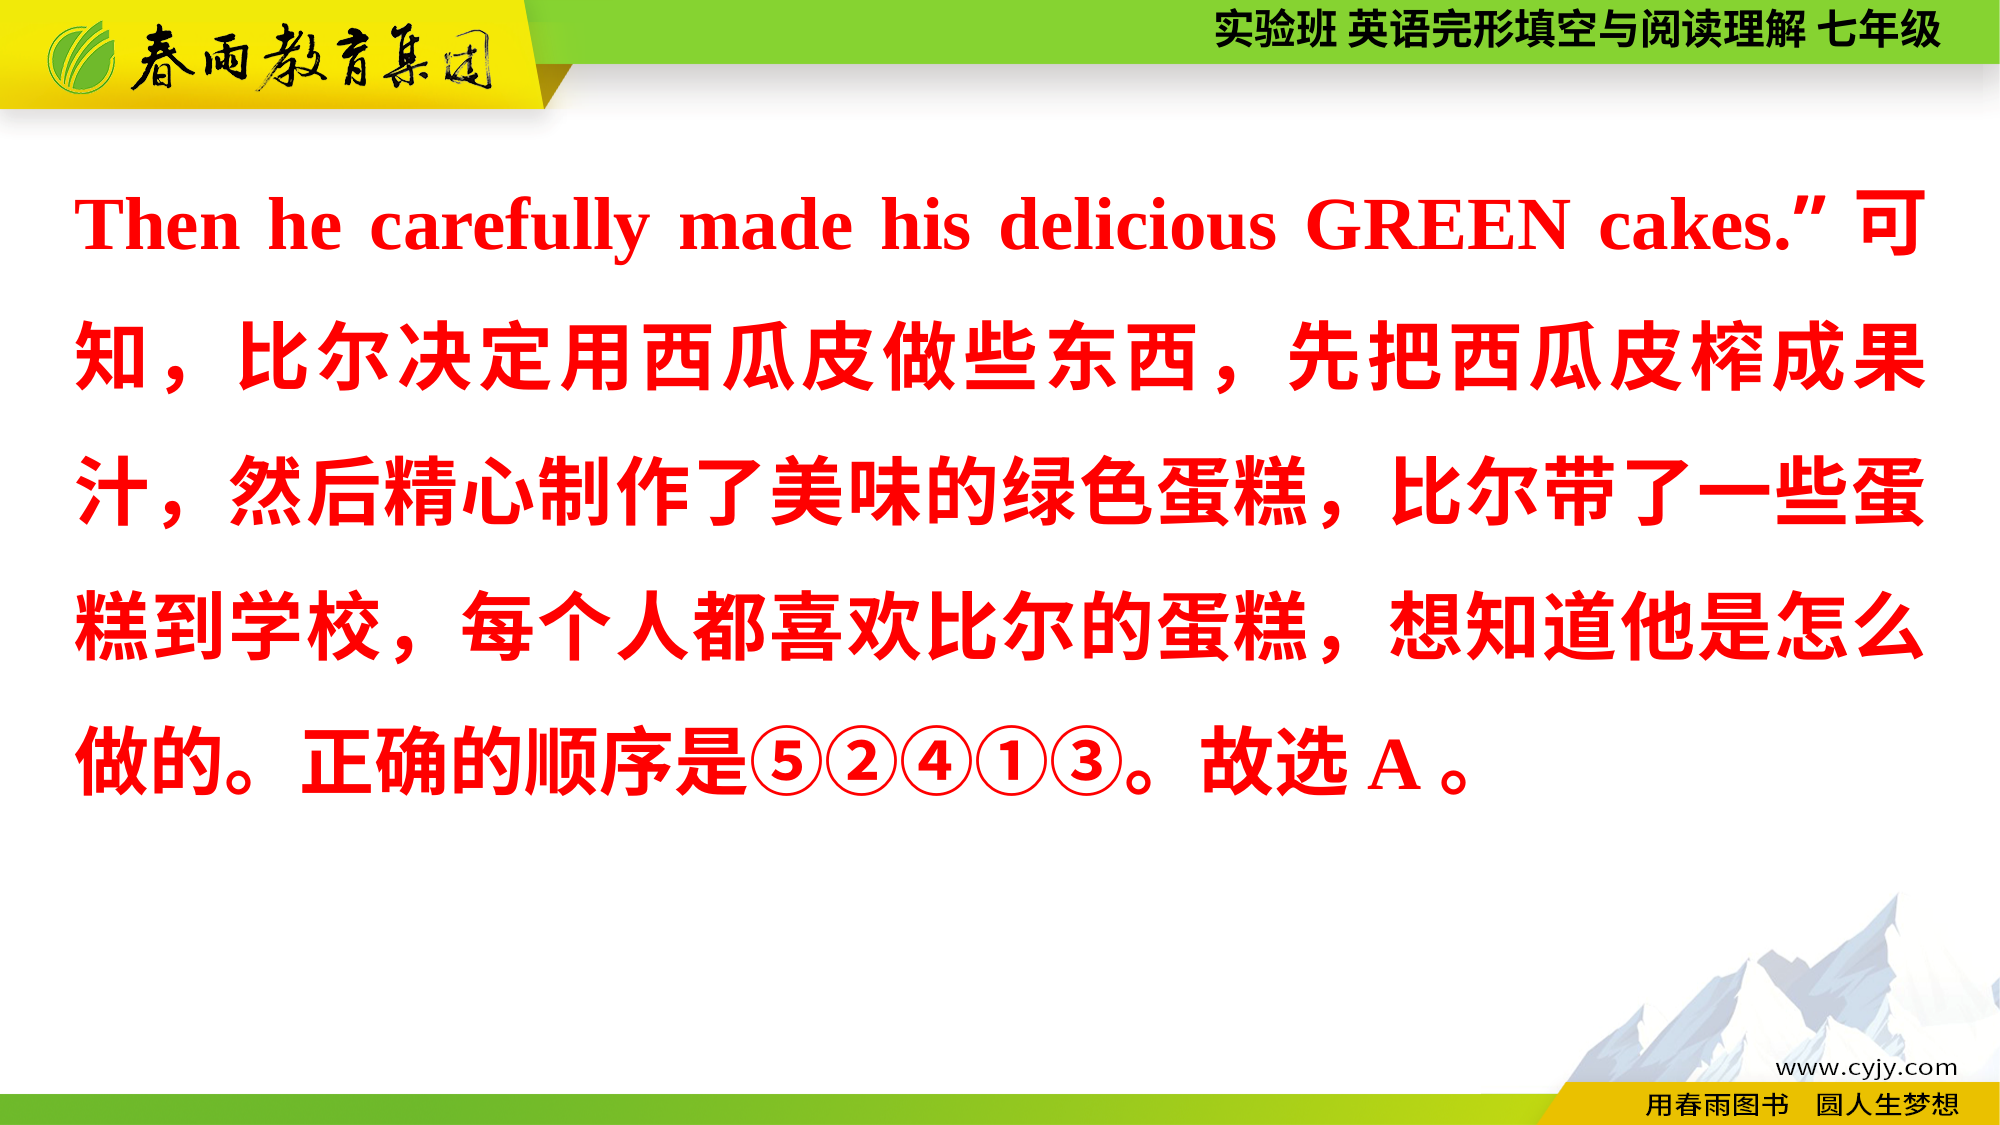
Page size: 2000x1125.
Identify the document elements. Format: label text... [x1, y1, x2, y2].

list Then he carefully made his delicious GREEN cakes.”可知，比尔决定用西瓜皮做些东西，先把西瓜皮榨成果汁，然后精心制作了美味的绿色蛋糕，比尔带了一些蛋糕到学校，每个人都喜欢比尔的蛋糕，想知道他是怎么做的。正确的顺序是⑤②④①③。故选A。 [59, 122, 1944, 802]
picture [0, 0, 2000, 1125]
